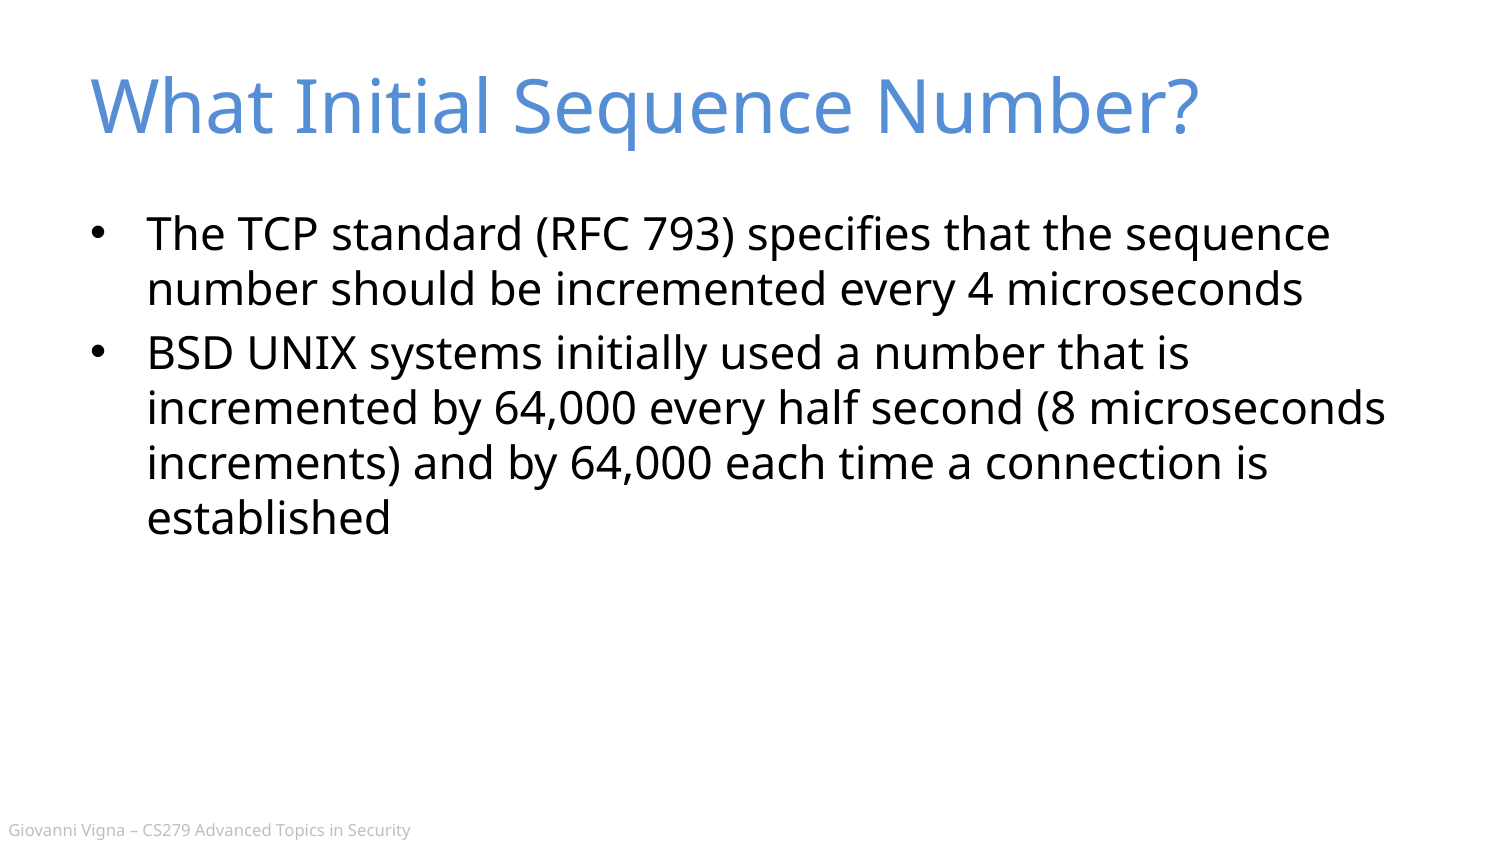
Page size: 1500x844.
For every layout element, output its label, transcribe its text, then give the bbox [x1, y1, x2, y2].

title What Initial Sequence Number? [75, 33, 1425, 175]
list The TCP standard (RFC 793) specifies that the sequence number should be incremented every 4 microseconds BSD UNIX systems initially used a number that is incremented by 64,000 every half second (8 microseconds increments) and by 64,000 each time a connection is established [75, 196, 1425, 813]
